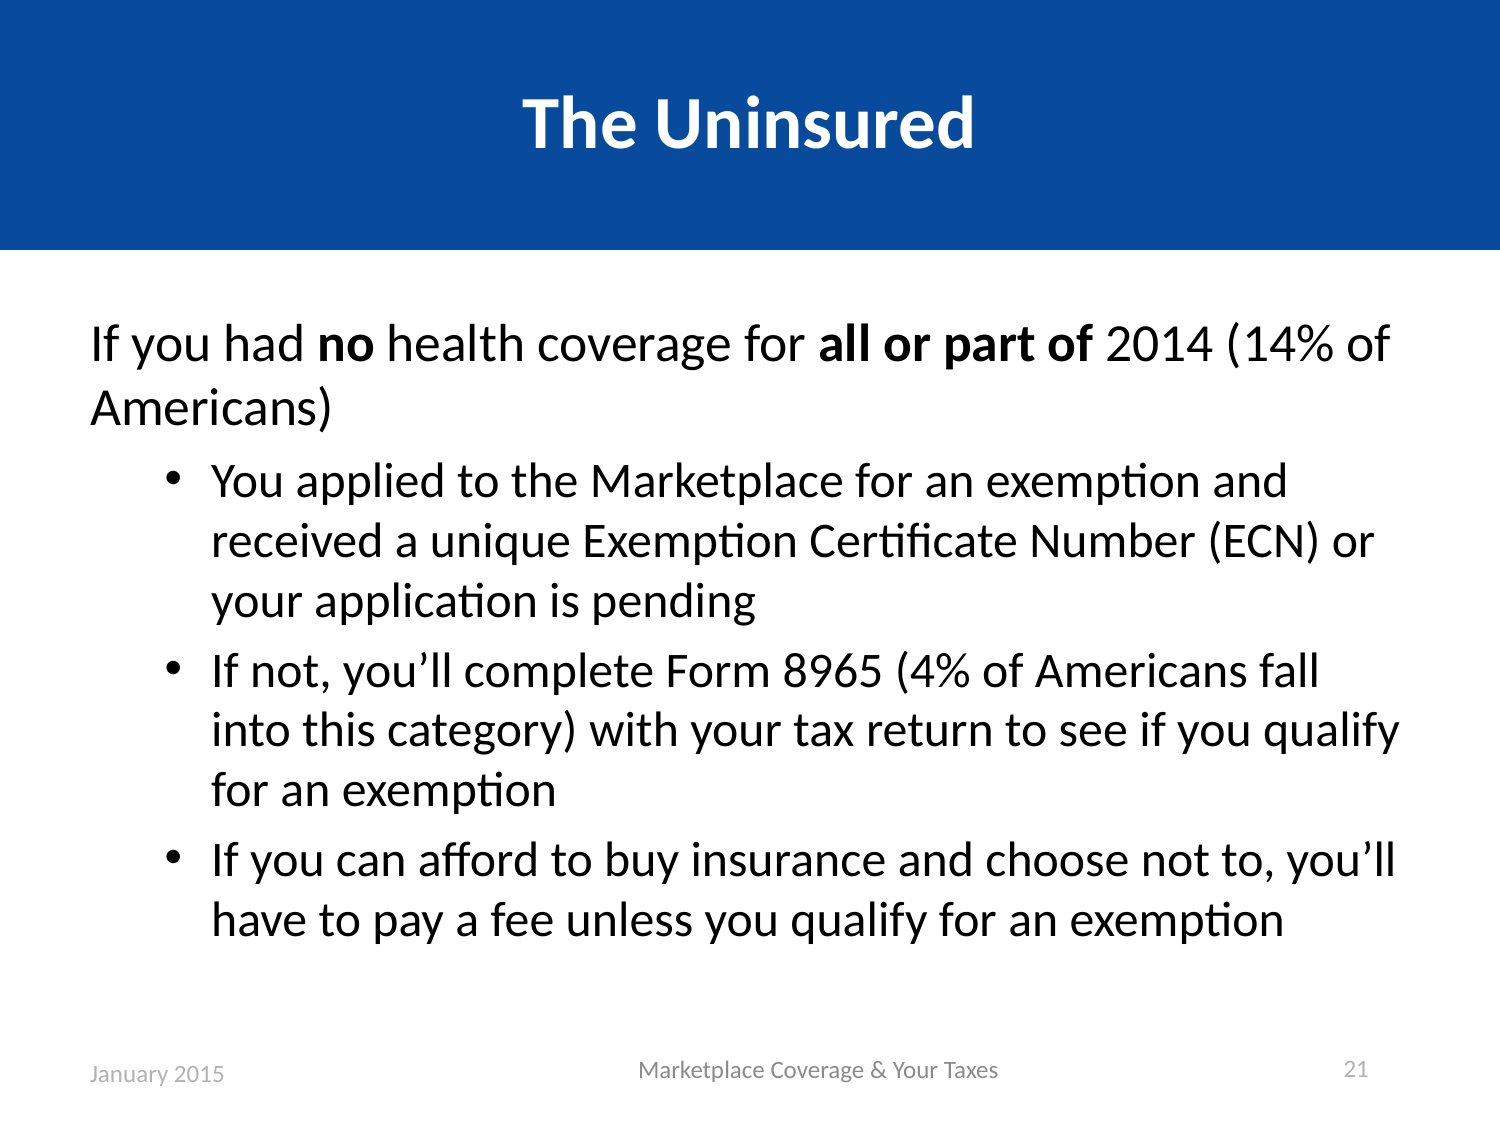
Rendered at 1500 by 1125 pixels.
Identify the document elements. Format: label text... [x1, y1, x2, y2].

list If you had no health coverage for all or part of 2014 (14% of Americans) You applied to the Marketplace for an exemption and received a unique Exemption Certificate Number (ECN) or your application is pending If not, you’ll complete Form 8965 (4% of Americans fall into this category) with your tax return to see if you qualify for an exemption If you can afford to buy insurance and choose not to, you’ll have to pay a fee unless you qualify for an exemption [75, 299, 1425, 1005]
slide_number 21 [1275, 1037, 1438, 1098]
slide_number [75, 1042, 425, 1103]
title The Uninsured [0, 0, 1500, 238]
